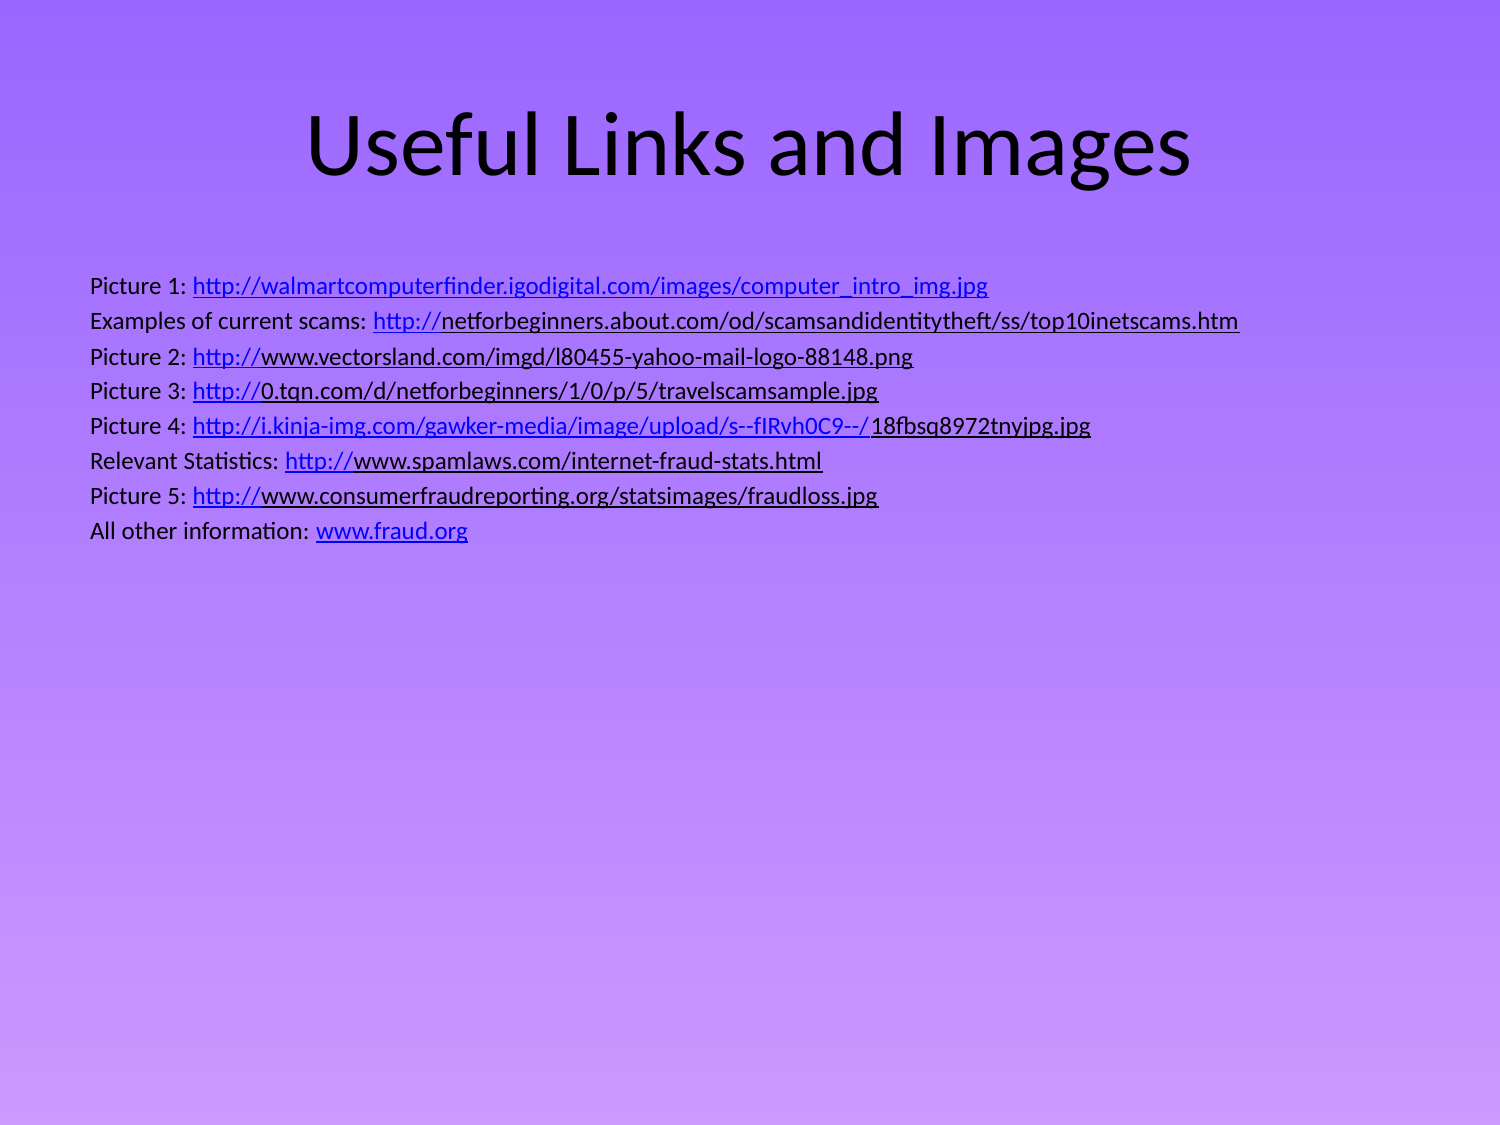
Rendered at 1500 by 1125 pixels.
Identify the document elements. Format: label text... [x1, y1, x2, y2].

title Useful Links and Images [75, 45, 1425, 233]
list Picture 1: http://walmartcomputerfinder.igodigital.com/images/computer_intro_img.jpg Examples of current scams: http://netforbeginners.about.com/od/scamsandidentitytheft/ss/top10inetscams.htm Picture 2: http://www.vectorsland.com/imgd/l80455-yahoo-mail-logo-88148.png Picture 3: http://0.tqn.com/d/netforbeginners/1/0/p/5/travelscamsample.jpg Picture 4: http://i.kinja-img.com/gawker-media/image/upload/s--fIRvh0C9--/18fbsq8972tnyjpg.jpg Relevant Statistics: http://www.spamlaws.com/internet-fraud-stats.html Picture 5: http://www.consumerfraudreporting.org/statsimages/fraudloss.jpg All other information: www.fraud.org [75, 262, 1425, 1005]
